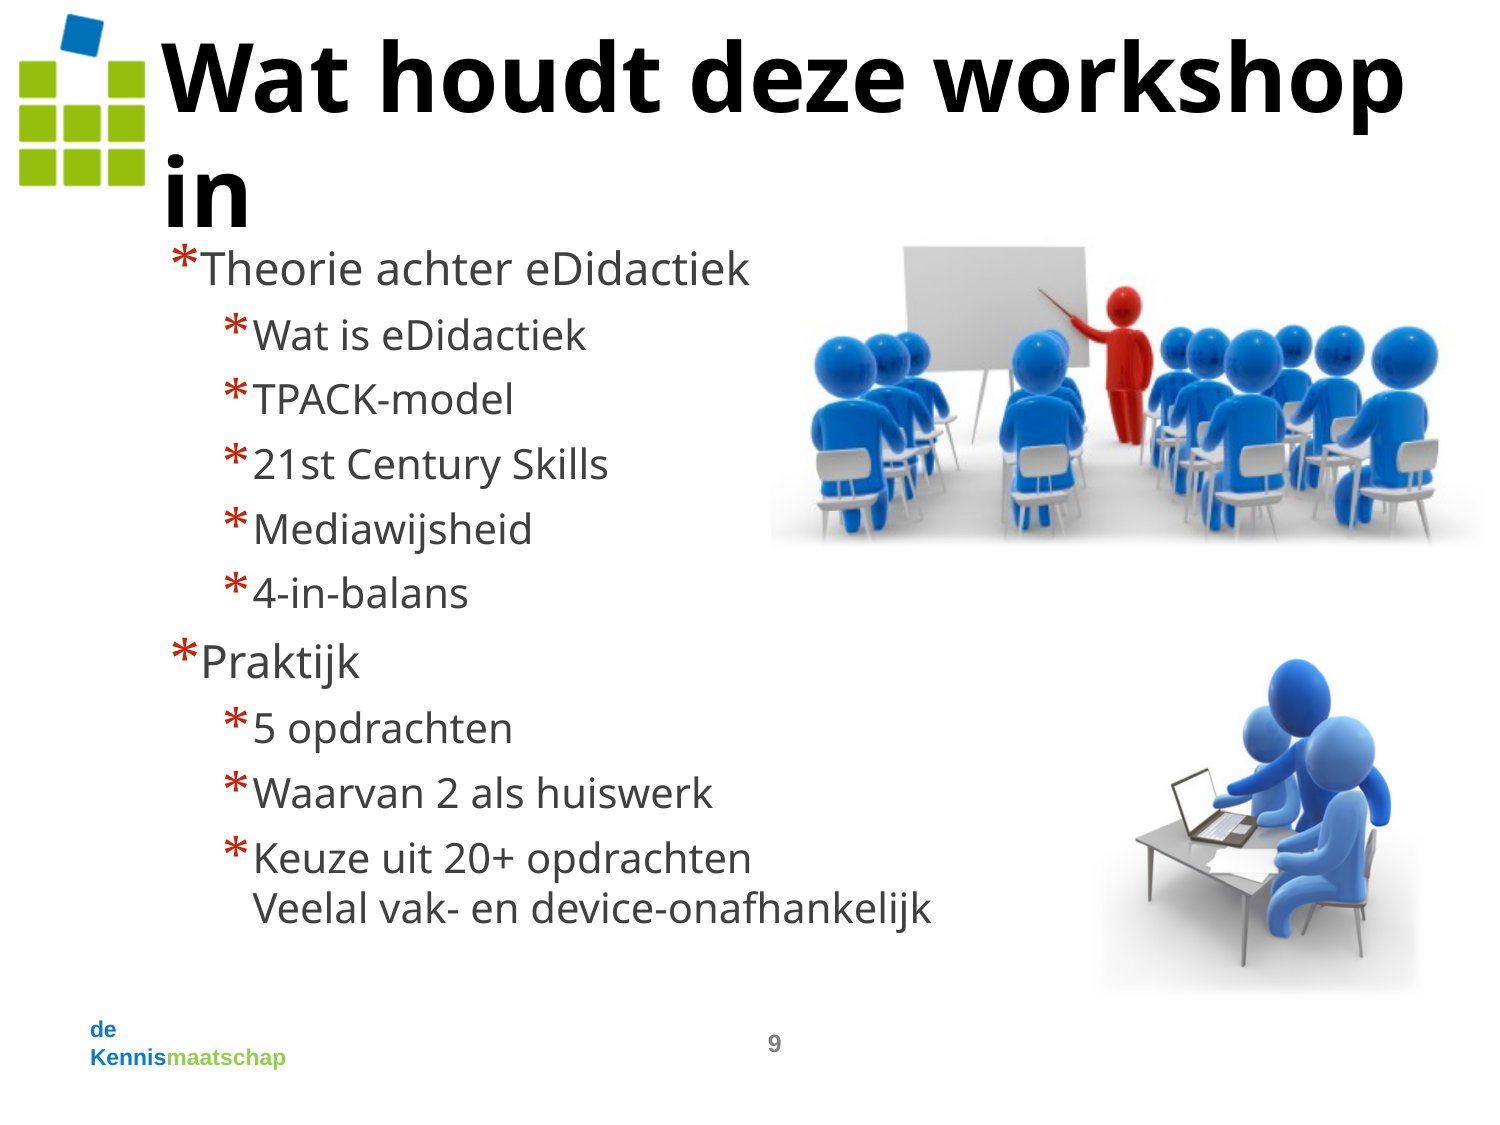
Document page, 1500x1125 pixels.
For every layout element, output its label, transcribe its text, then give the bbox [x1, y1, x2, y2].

picture [1092, 633, 1426, 1001]
slide_number 9 [624, 1012, 925, 1073]
list Theorie achter eDidactiek Wat is eDidactiek TPACK-model 21st Century Skills Mediawijsheid 4-in-balans Praktijk 5 opdrachten Waarvan 2 als huiswerk Keuze uit 20+ opdrachten Veelal vak- en device-onafhankelijk [147, 231, 1424, 965]
text_box [25, 0, 606, 264]
title Wat houdt deze workshop in [606, 8, 1495, 197]
picture [755, 223, 1485, 548]
footer de Kennismaatschap [75, 1012, 624, 1073]
picture [17, 3, 25, 197]
